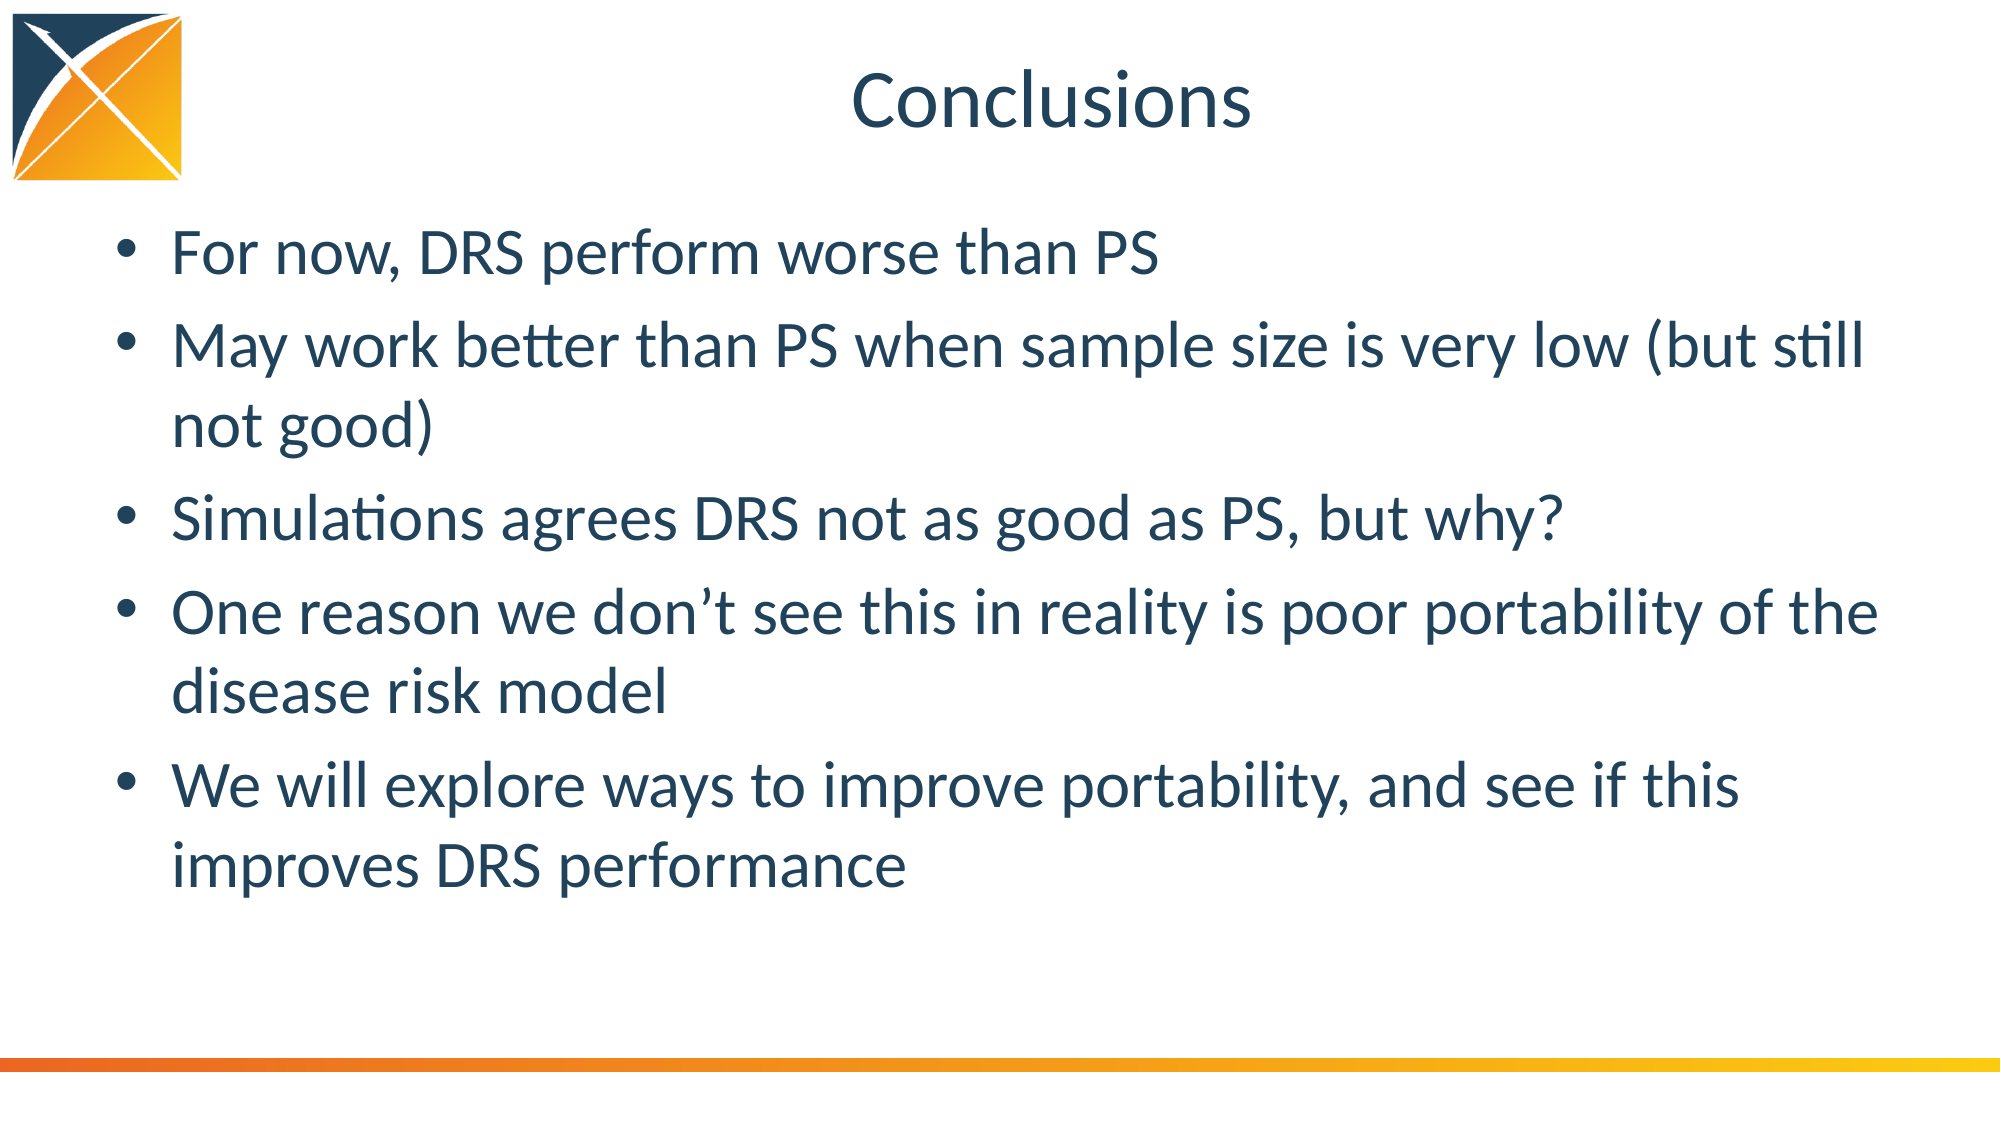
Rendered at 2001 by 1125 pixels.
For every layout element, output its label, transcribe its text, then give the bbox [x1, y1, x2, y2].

list For now, DRS perform worse than PS May work better than PS when sample size is very low (but still not good) Simulations agrees DRS not as good as PS, but why? One reason we don’t see this in reality is poor portability of the disease risk model We will explore ways to improve portability, and see if this improves DRS performance [99, 200, 1900, 1005]
picture [0, 0, 206, 200]
title Conclusions [205, 24, 1900, 163]
